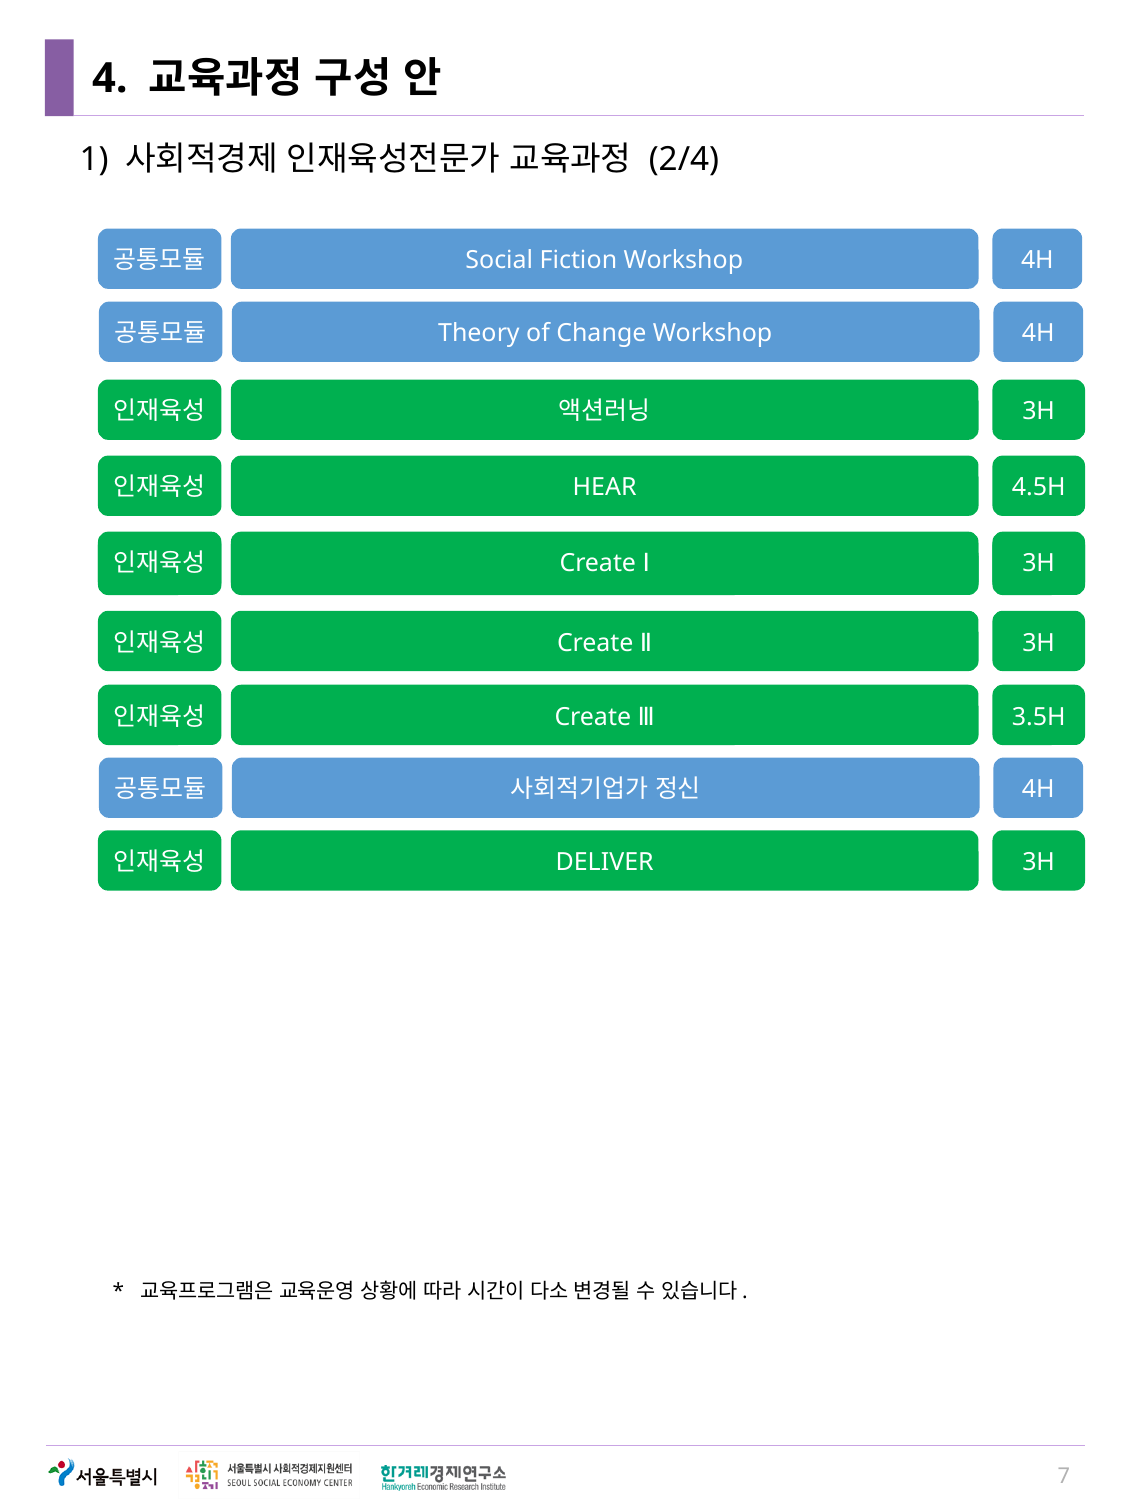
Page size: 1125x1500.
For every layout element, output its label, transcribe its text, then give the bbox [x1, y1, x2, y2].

slide_number 7 [832, 1436, 1086, 1500]
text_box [98, 757, 1084, 818]
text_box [97, 684, 1086, 746]
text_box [97, 610, 1086, 672]
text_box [97, 228, 1083, 289]
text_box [97, 379, 1086, 440]
title 4. 교육과정 구성 안 [77, 49, 1034, 110]
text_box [97, 531, 1086, 592]
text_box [97, 455, 1086, 516]
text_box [98, 301, 1084, 362]
text_box * 교육프로그램은 교육운영 상황에 따라 시간이 다소 변경될 수 있습니다. [97, 1273, 1055, 1311]
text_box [97, 830, 1086, 891]
picture [48, 1457, 157, 1486]
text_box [97, 592, 1086, 596]
picture [381, 1465, 506, 1491]
picture [178, 1451, 360, 1499]
text_box 1) 사회적경제 인재육성전문가 교육과정 (2/4) [64, 130, 734, 185]
